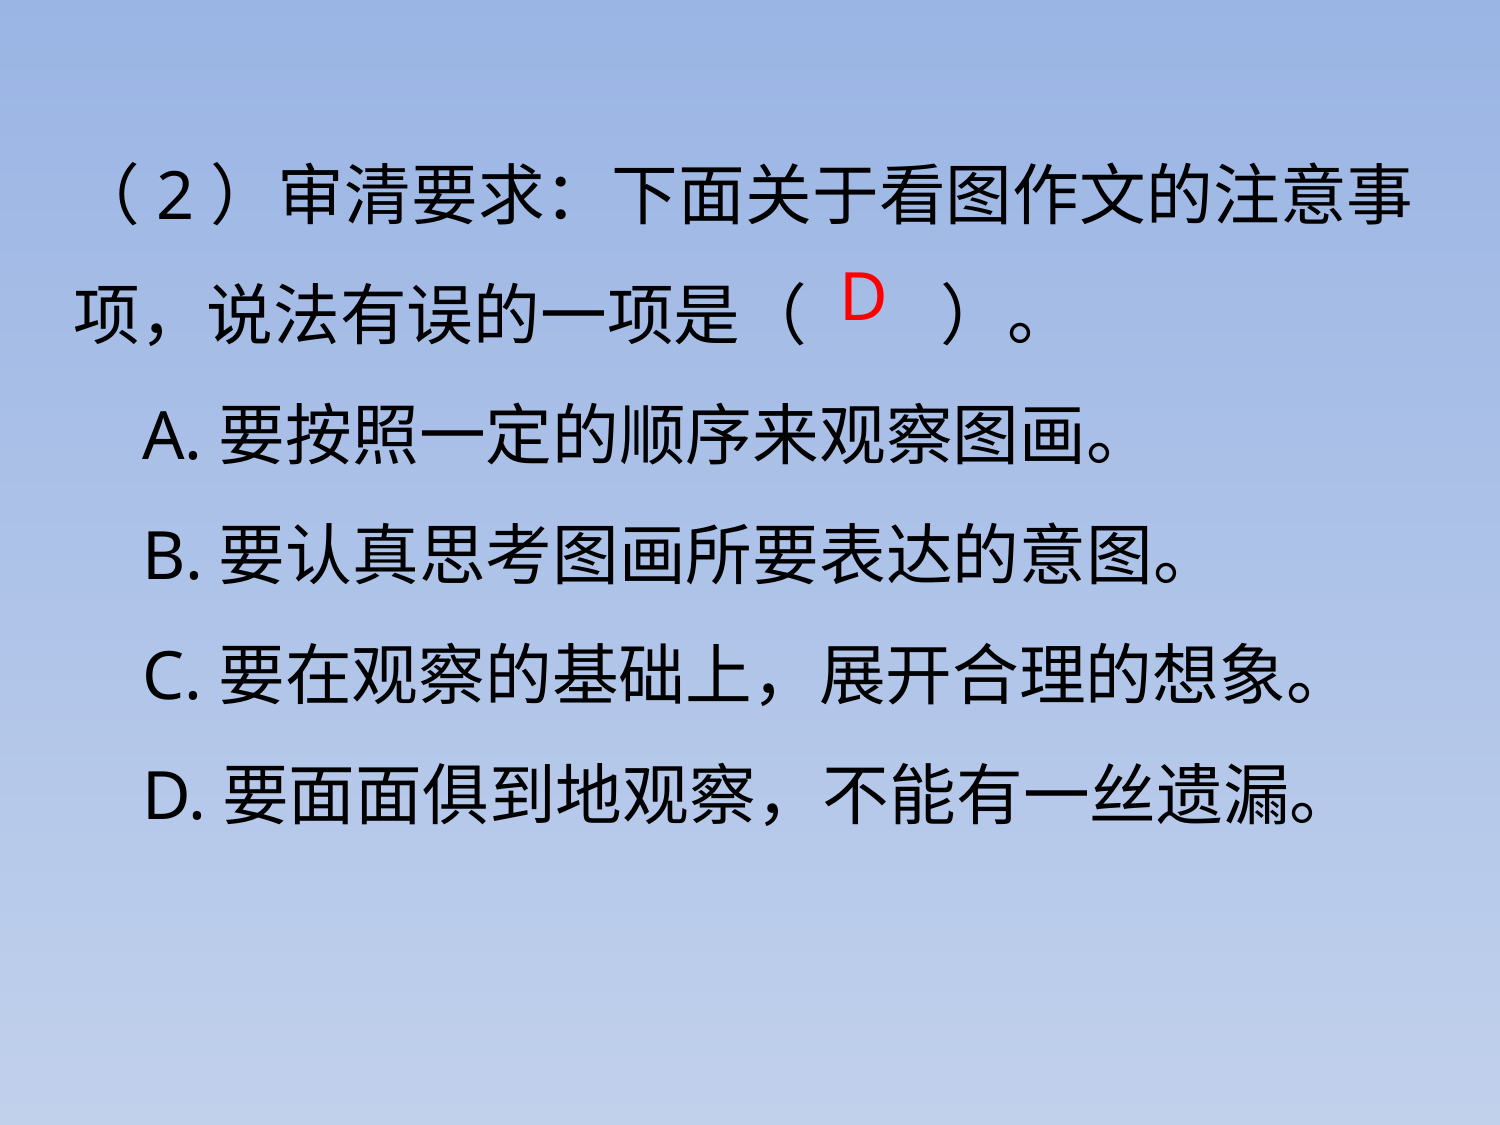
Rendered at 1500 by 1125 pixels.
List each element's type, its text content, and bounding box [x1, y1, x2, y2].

text_box （2）审清要求：下面关于看图作文的注意事项，说法有误的一项是（ ）。 A.要按照一定的顺序来观察图画。 B.要认真思考图画所要表达的意图。 C.要在观察的基础上，展开合理的想象。 D.要面面俱到地观察，不能有一丝遗漏。 [58, 105, 1430, 840]
text_box D [824, 246, 904, 341]
